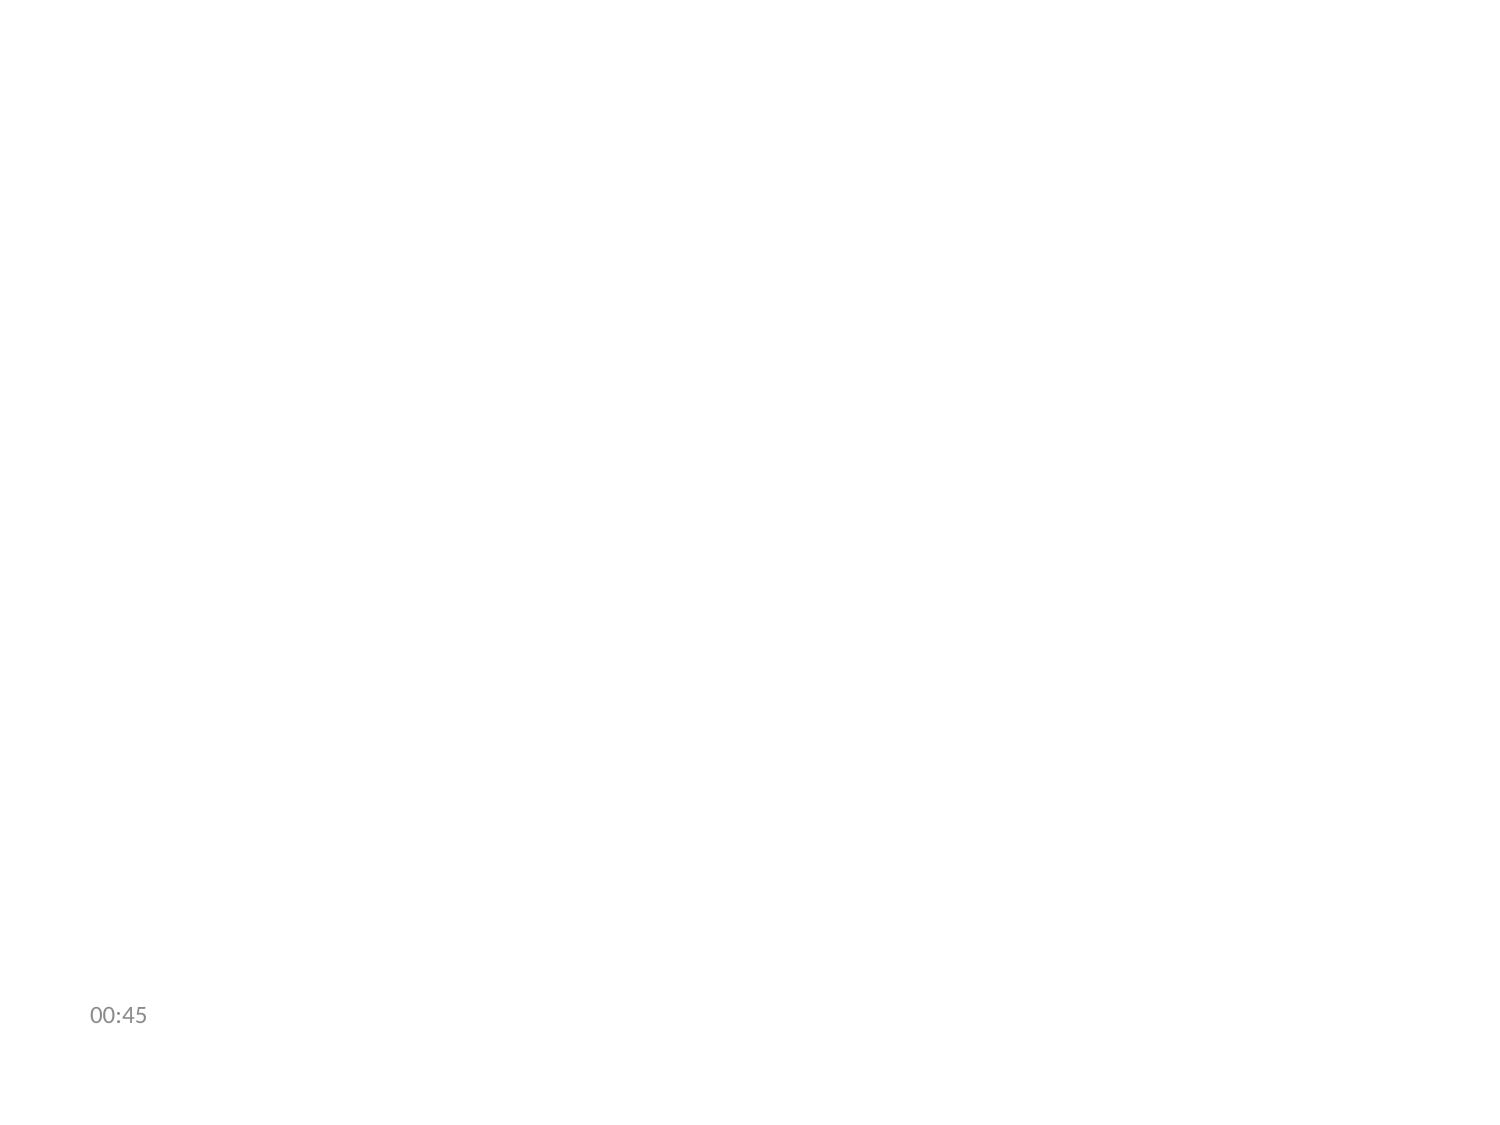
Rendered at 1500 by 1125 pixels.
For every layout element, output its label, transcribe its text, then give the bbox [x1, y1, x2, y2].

text_box 15:35 [75, 983, 425, 1044]
